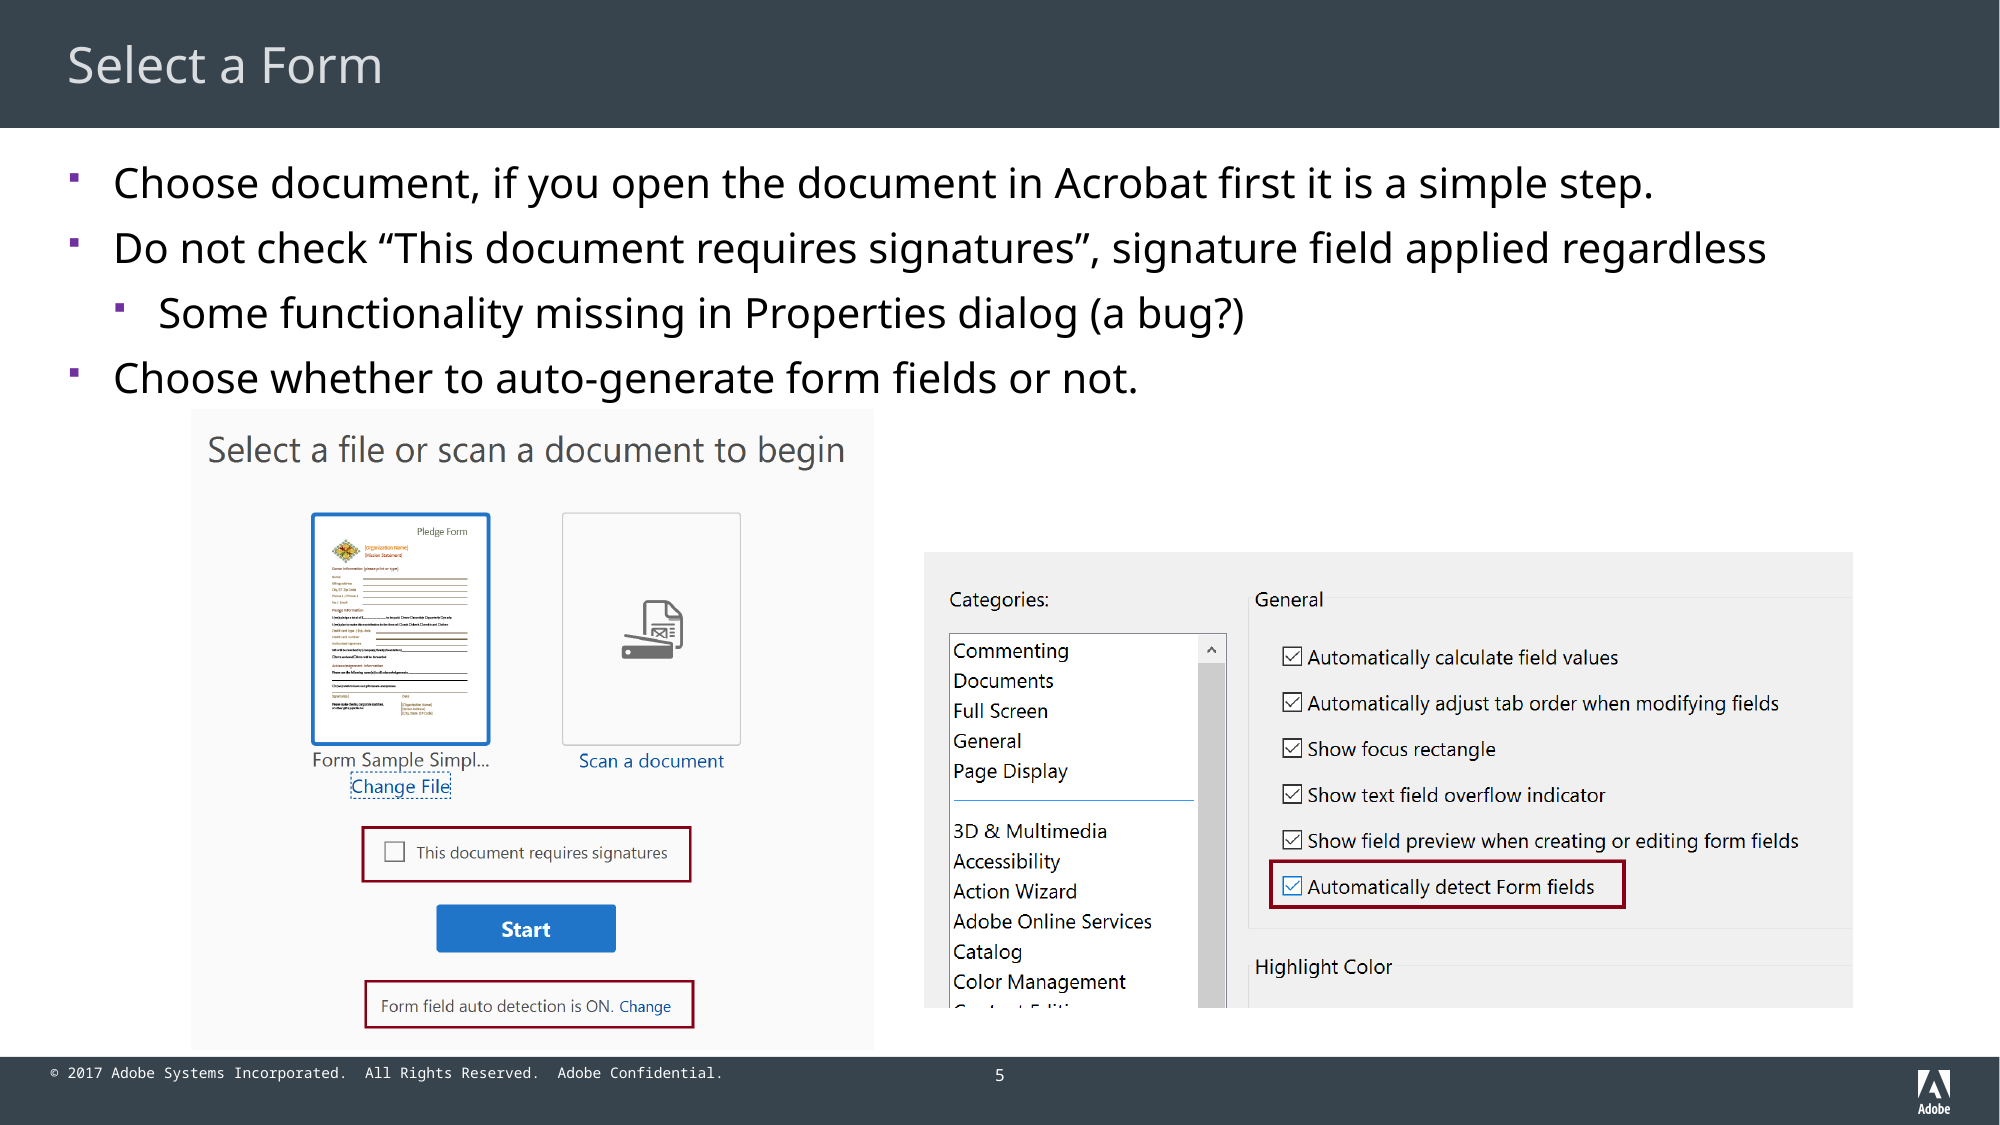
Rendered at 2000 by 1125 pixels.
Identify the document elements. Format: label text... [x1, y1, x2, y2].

list Choose document, if you open the document in Acrobat first it is a simple step. Do not check “This document requires signatures”, signature field applied regardless Some functionality missing in Properties dialog (a bug?) Choose whether to auto-generate form fields or not. [49, 148, 1950, 410]
picture [191, 409, 874, 1050]
title Select a Form [49, 30, 1950, 98]
picture [923, 552, 1854, 1008]
picture [1918, 1070, 1950, 1114]
slide_number 5 [916, 1062, 1083, 1091]
